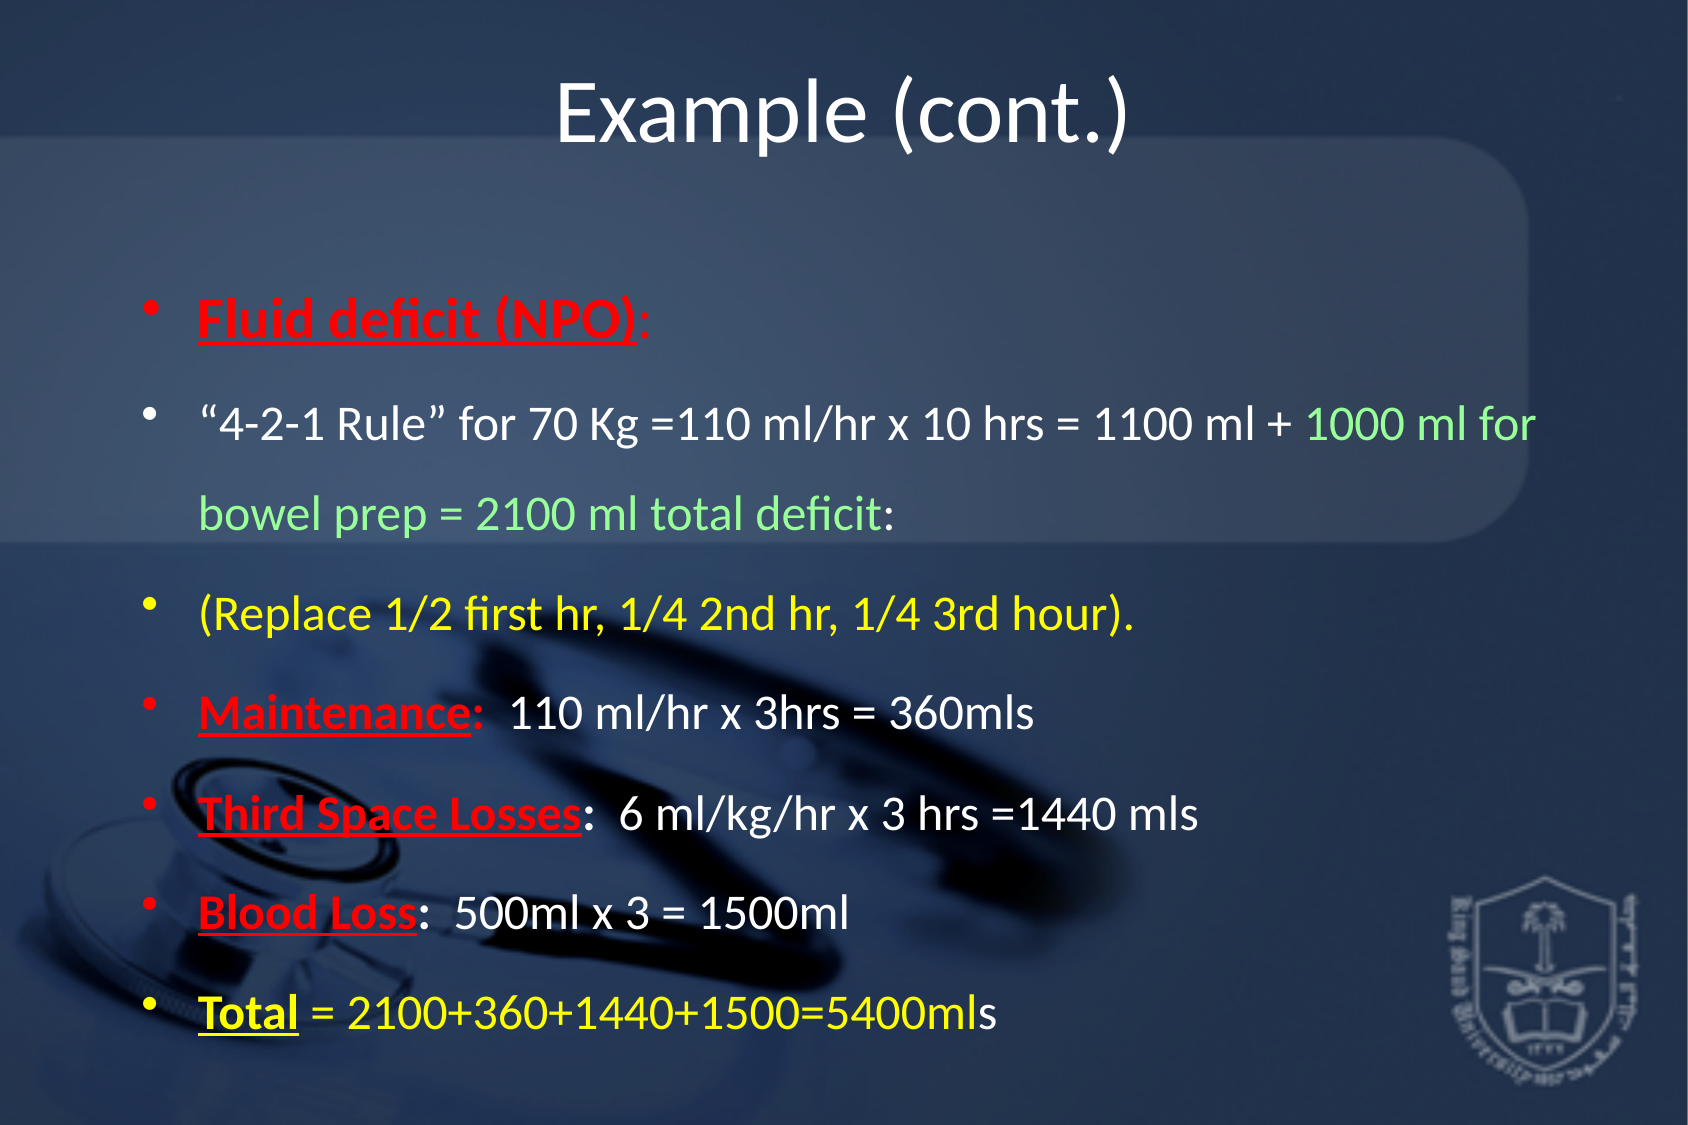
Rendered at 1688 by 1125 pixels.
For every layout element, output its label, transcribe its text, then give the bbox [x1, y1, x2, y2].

list Fluid deficit (NPO): “4-2-1 Rule” for 70 Kg =110 ml/hr x 10 hrs = 1100 ml + 1000 ml for bowel prep = 2100 ml total deficit: (Replace 1/2 first hr, 1/4 2nd hr, 1/4 3rd hour). Maintenance: 110 ml/hr x 3hrs = 360mls Third Space Losses: 6 ml/kg/hr x 3 hrs =1440 mls Blood Loss: 500ml x 3 = 1500ml Total = 2100+360+1440+1500=5400mls [126, 237, 1561, 913]
picture [0, 0, 1688, 1125]
title Example (cont.) [126, 37, 1561, 175]
